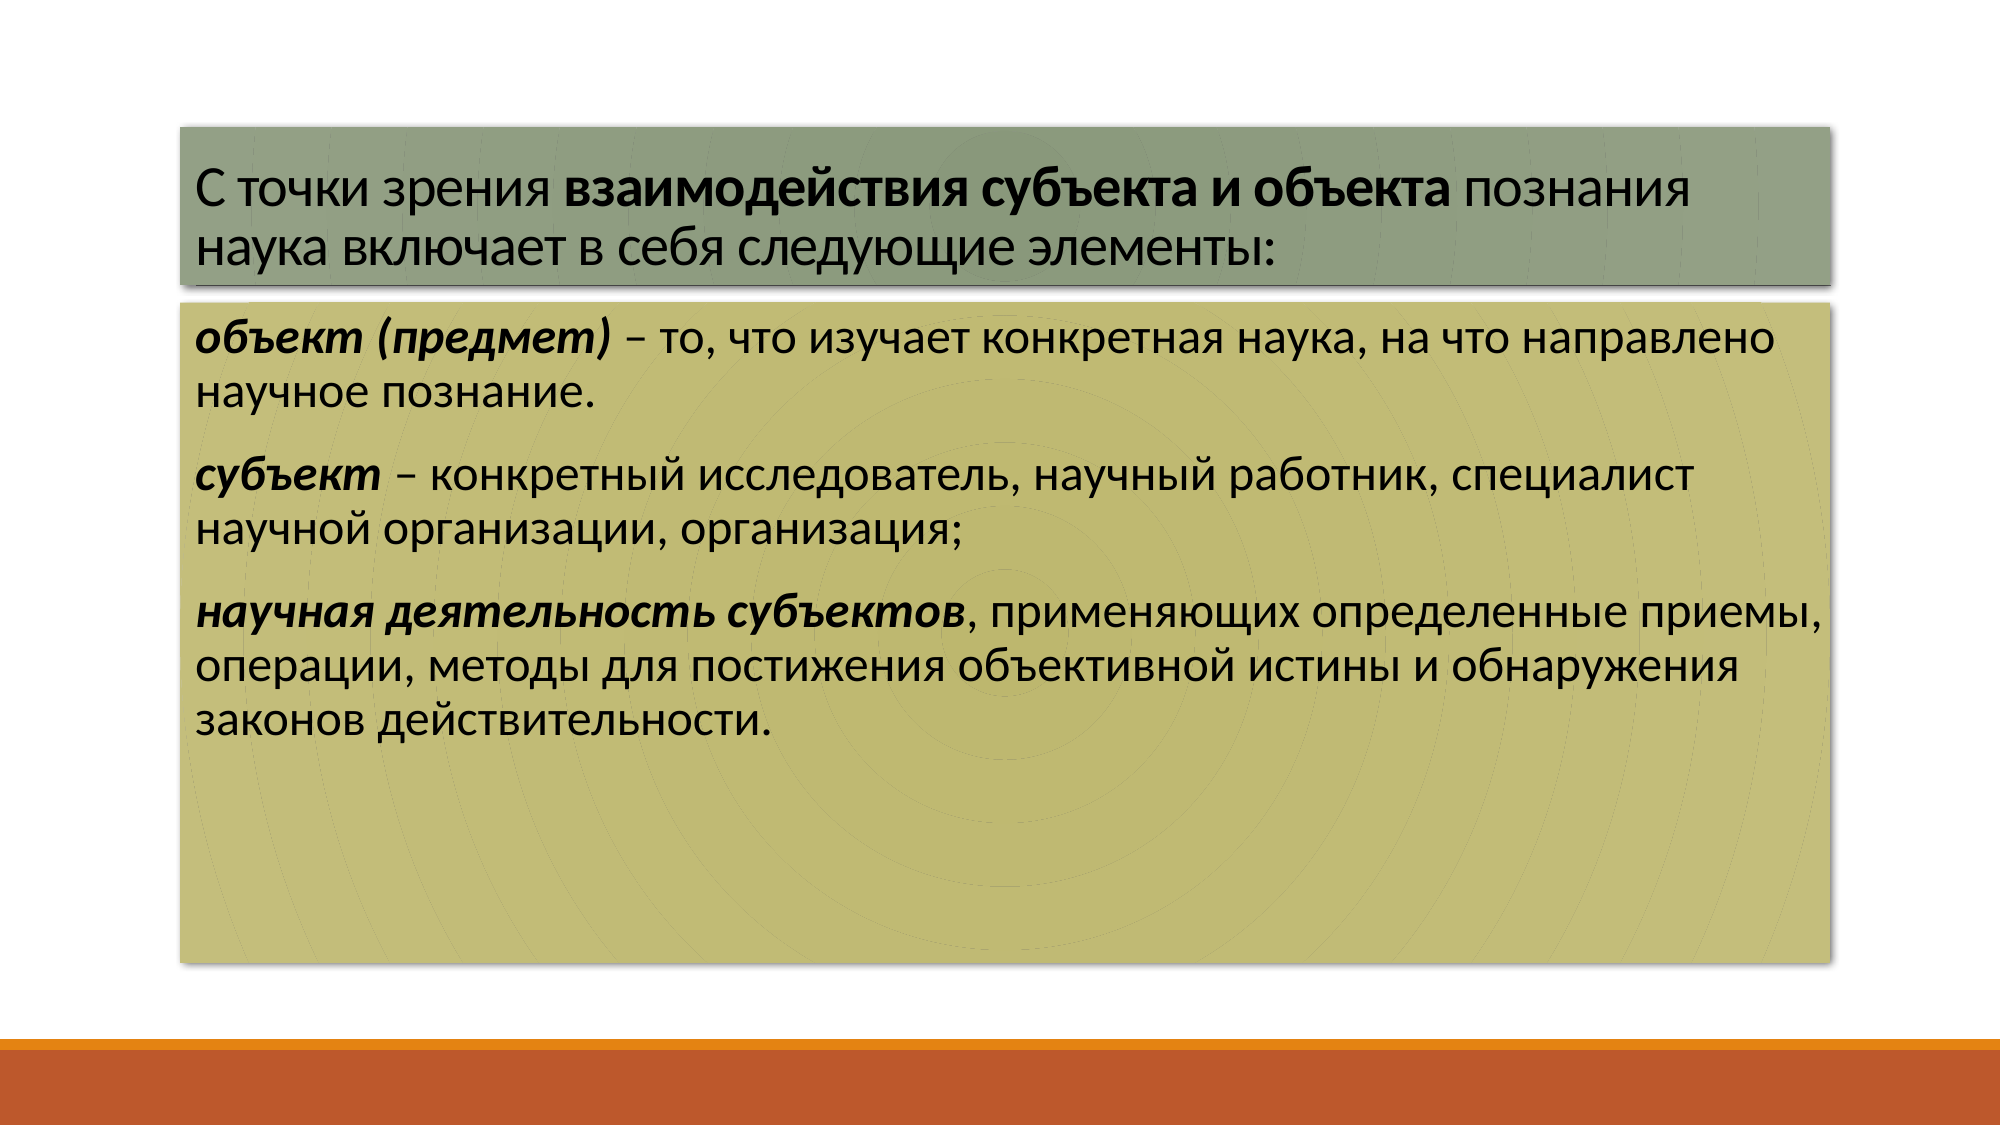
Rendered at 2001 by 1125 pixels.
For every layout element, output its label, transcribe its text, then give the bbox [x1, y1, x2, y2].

title С точки зрения взаимодействия субъекта и объекта познания наука включает в себя следующие элементы: [180, 127, 1830, 285]
list объект (предмет) – то, что изучает конкретная наука, на что направлено научное познание. субъект – конкретный исследователь, научный работник, специалист научной организации, организация; научная деятельность субъектов, применяющих определенные приемы, операции, методы для постижения объективной истины и обнаружения законов действительности. [180, 302, 1830, 963]
